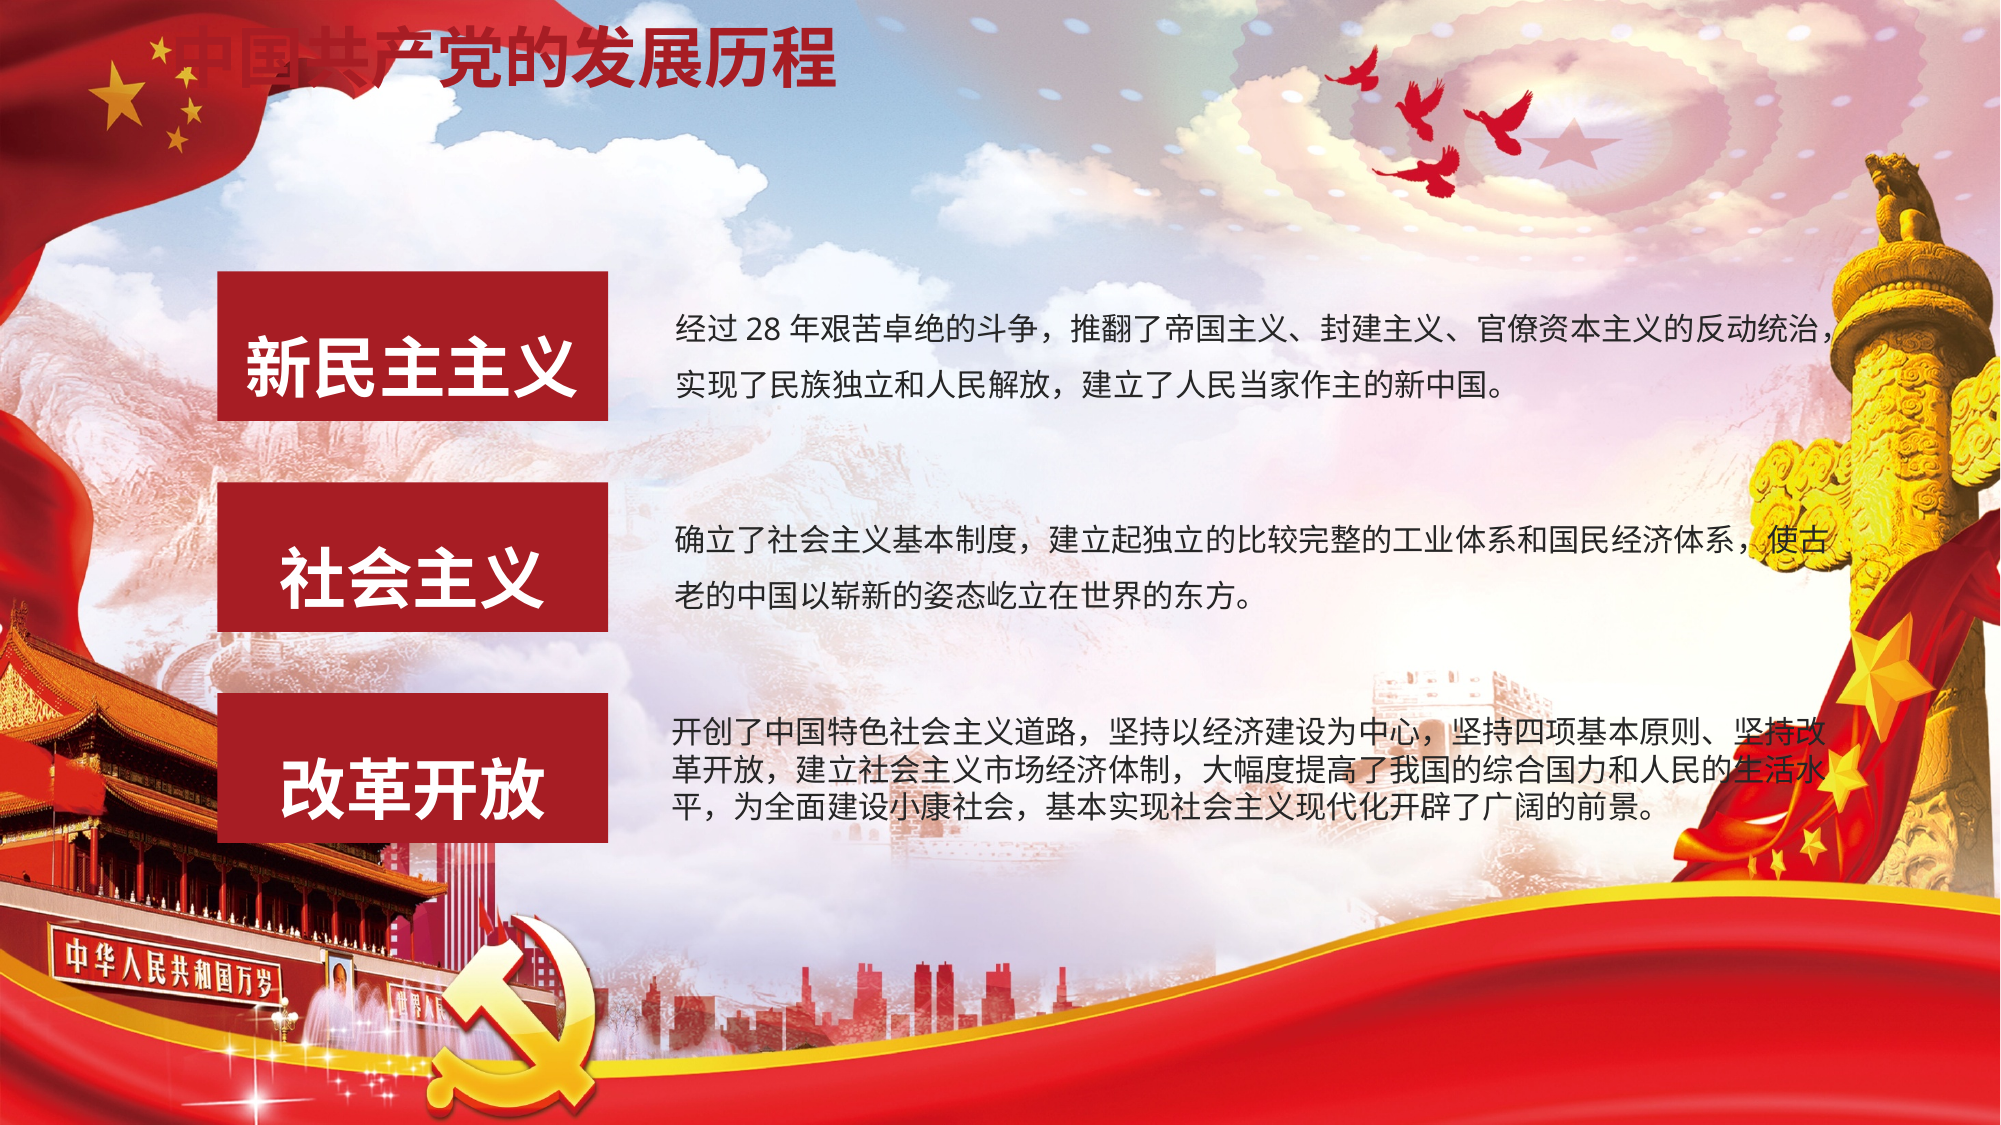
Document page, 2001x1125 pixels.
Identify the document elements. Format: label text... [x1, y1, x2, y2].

picture [0, 0, 2001, 1125]
title 中国共产党的发展历程 [155, 10, 1132, 113]
text_box 社会主义 [216, 481, 609, 633]
text_box 新民主主义 [216, 270, 609, 422]
text_box 改革开放 [216, 692, 609, 844]
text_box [646, 482, 1864, 632]
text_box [646, 693, 1864, 843]
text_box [646, 271, 1864, 421]
